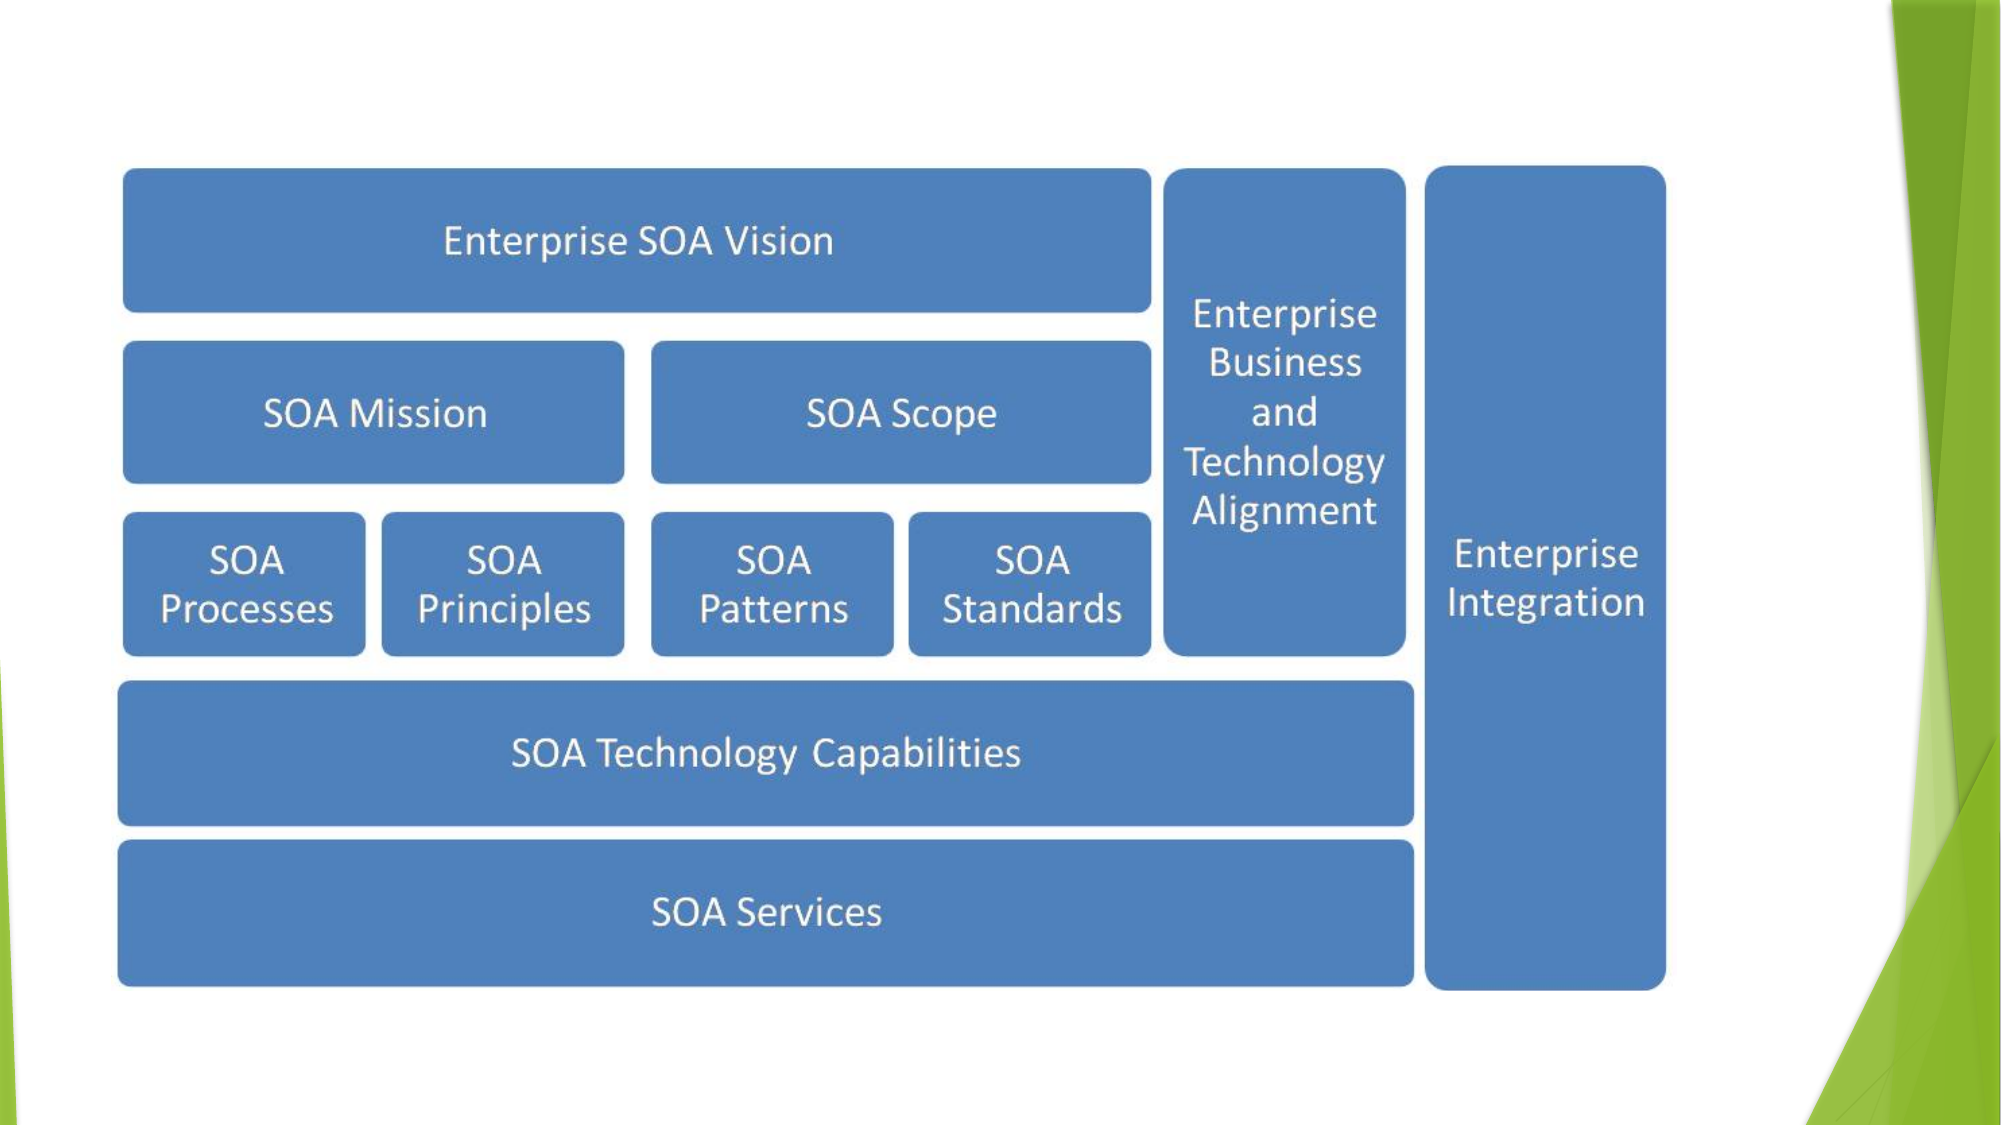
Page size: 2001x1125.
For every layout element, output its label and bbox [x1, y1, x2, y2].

picture [110, 156, 1678, 992]
